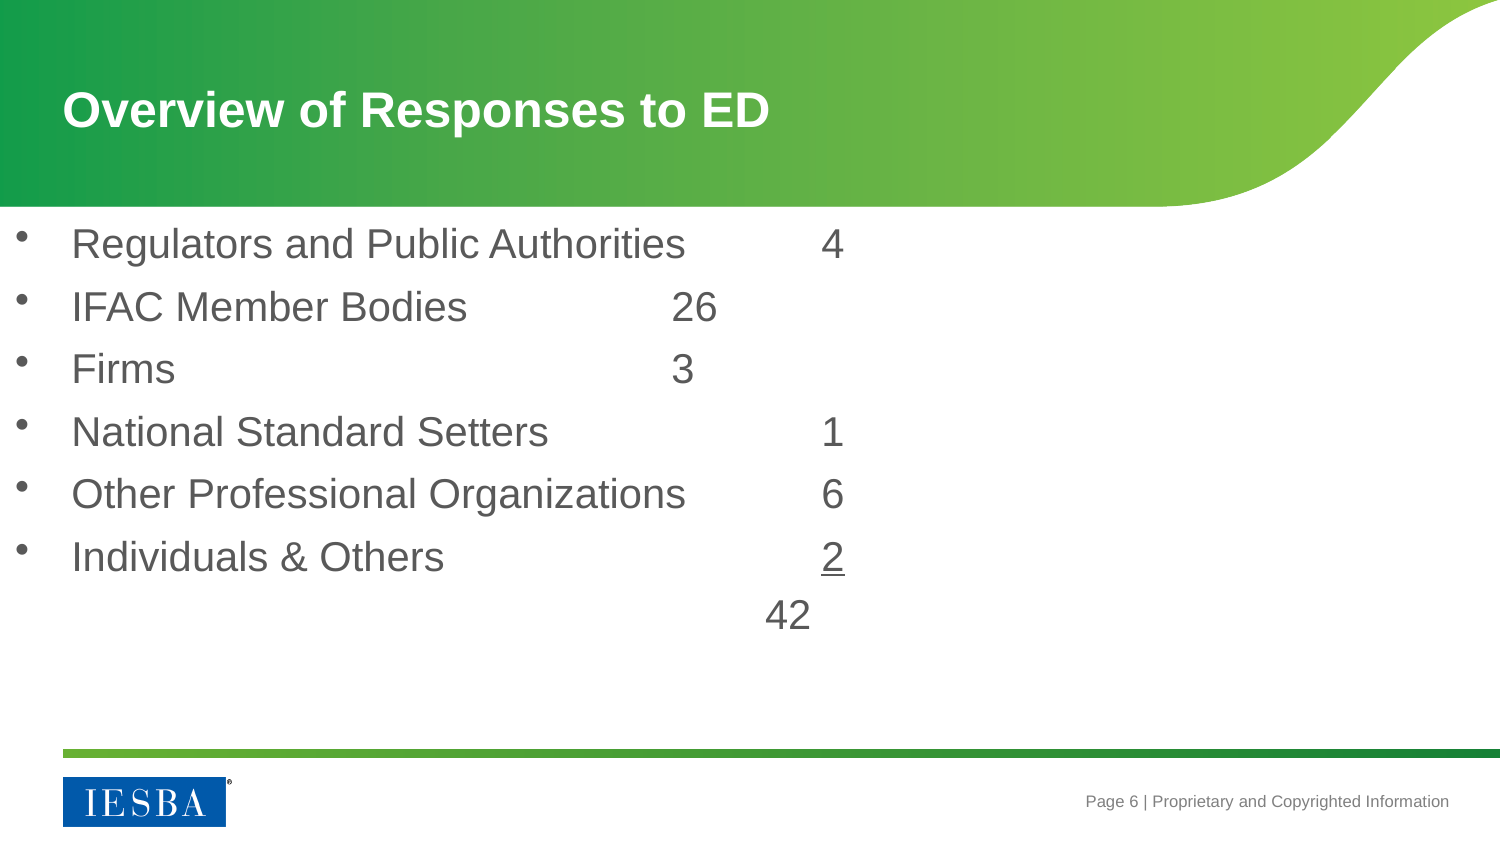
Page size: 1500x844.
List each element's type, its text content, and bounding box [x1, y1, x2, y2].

picture [63, 777, 232, 827]
picture [0, 0, 1500, 207]
list Regulators and Public Authorities 4 IFAC Member Bodies 26 Firms 3 National Standard Setters 1 Other Professional Organizations 6 Individuals & Others 2 42 [0, 209, 1500, 747]
title Overview of Responses to ED [62, 75, 1300, 141]
